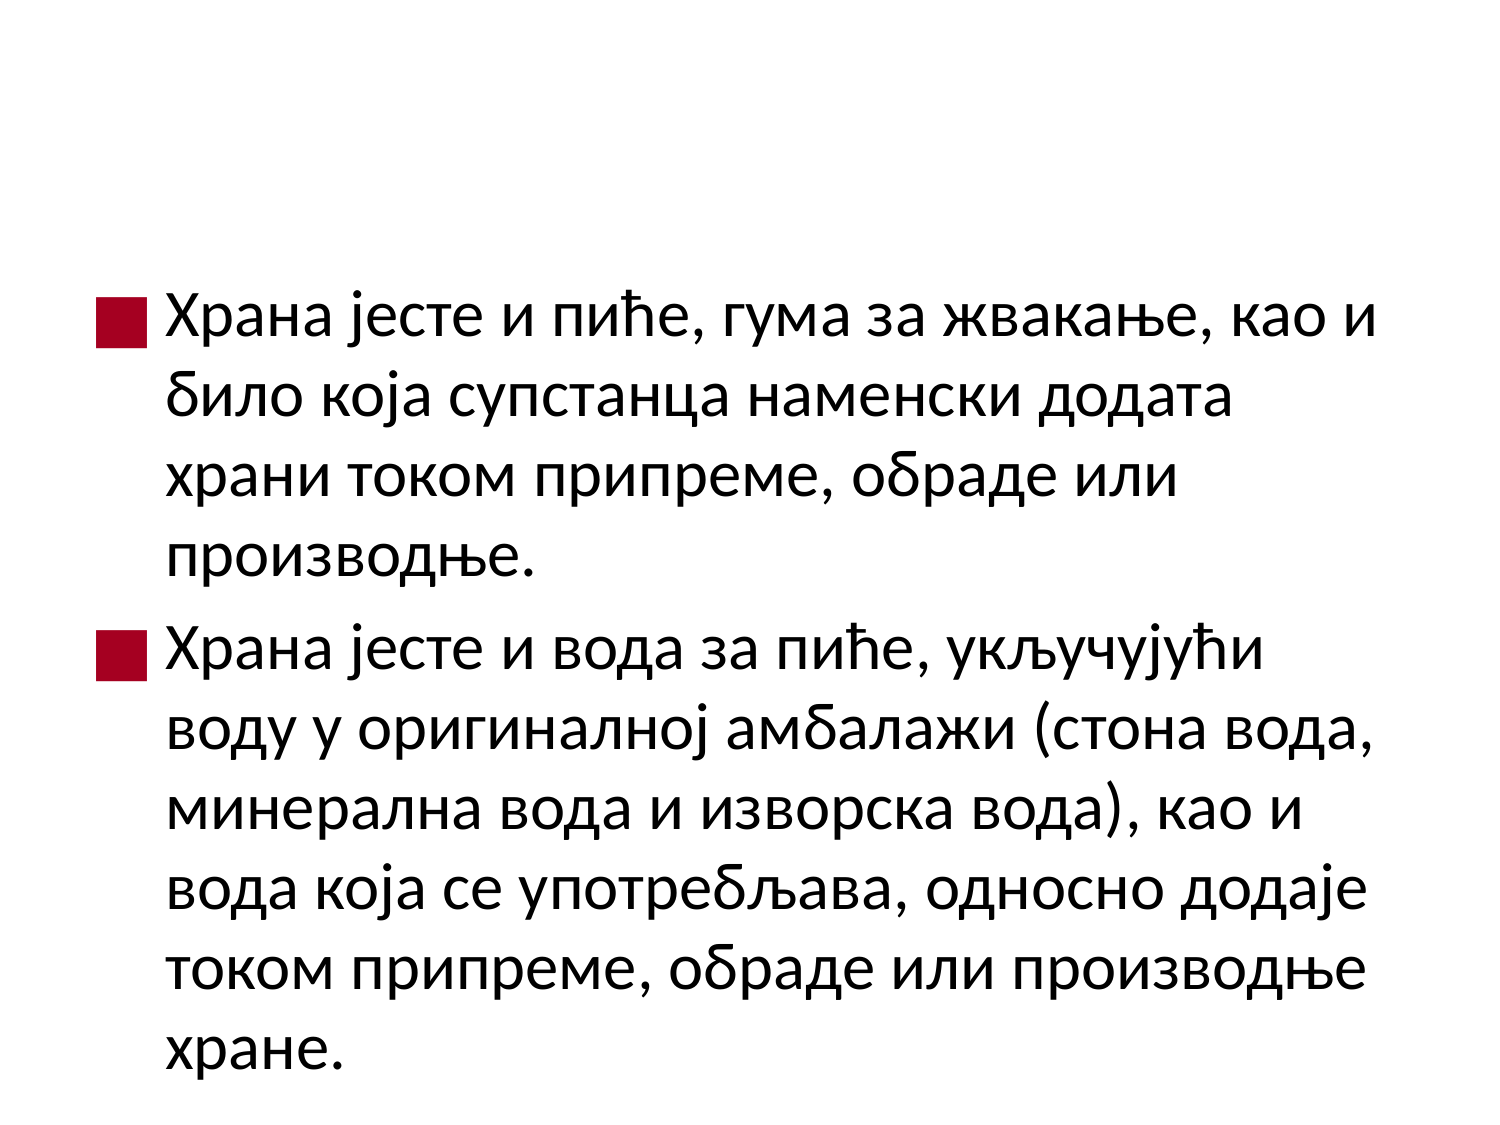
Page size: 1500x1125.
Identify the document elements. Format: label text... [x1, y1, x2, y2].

text_box Храна јесте и пиће, гума за жвакање, као и било која супстанца наменски додата храни током припреме, обраде или производње. Храна јесте и вода за пиће, укључујући воду у оригиналној амбалажи (стона вода, минерална вода и изворска вода), као и вода која се употребљава, односно додаје током припреме, обраде или производње хране. [74, 262, 1425, 821]
